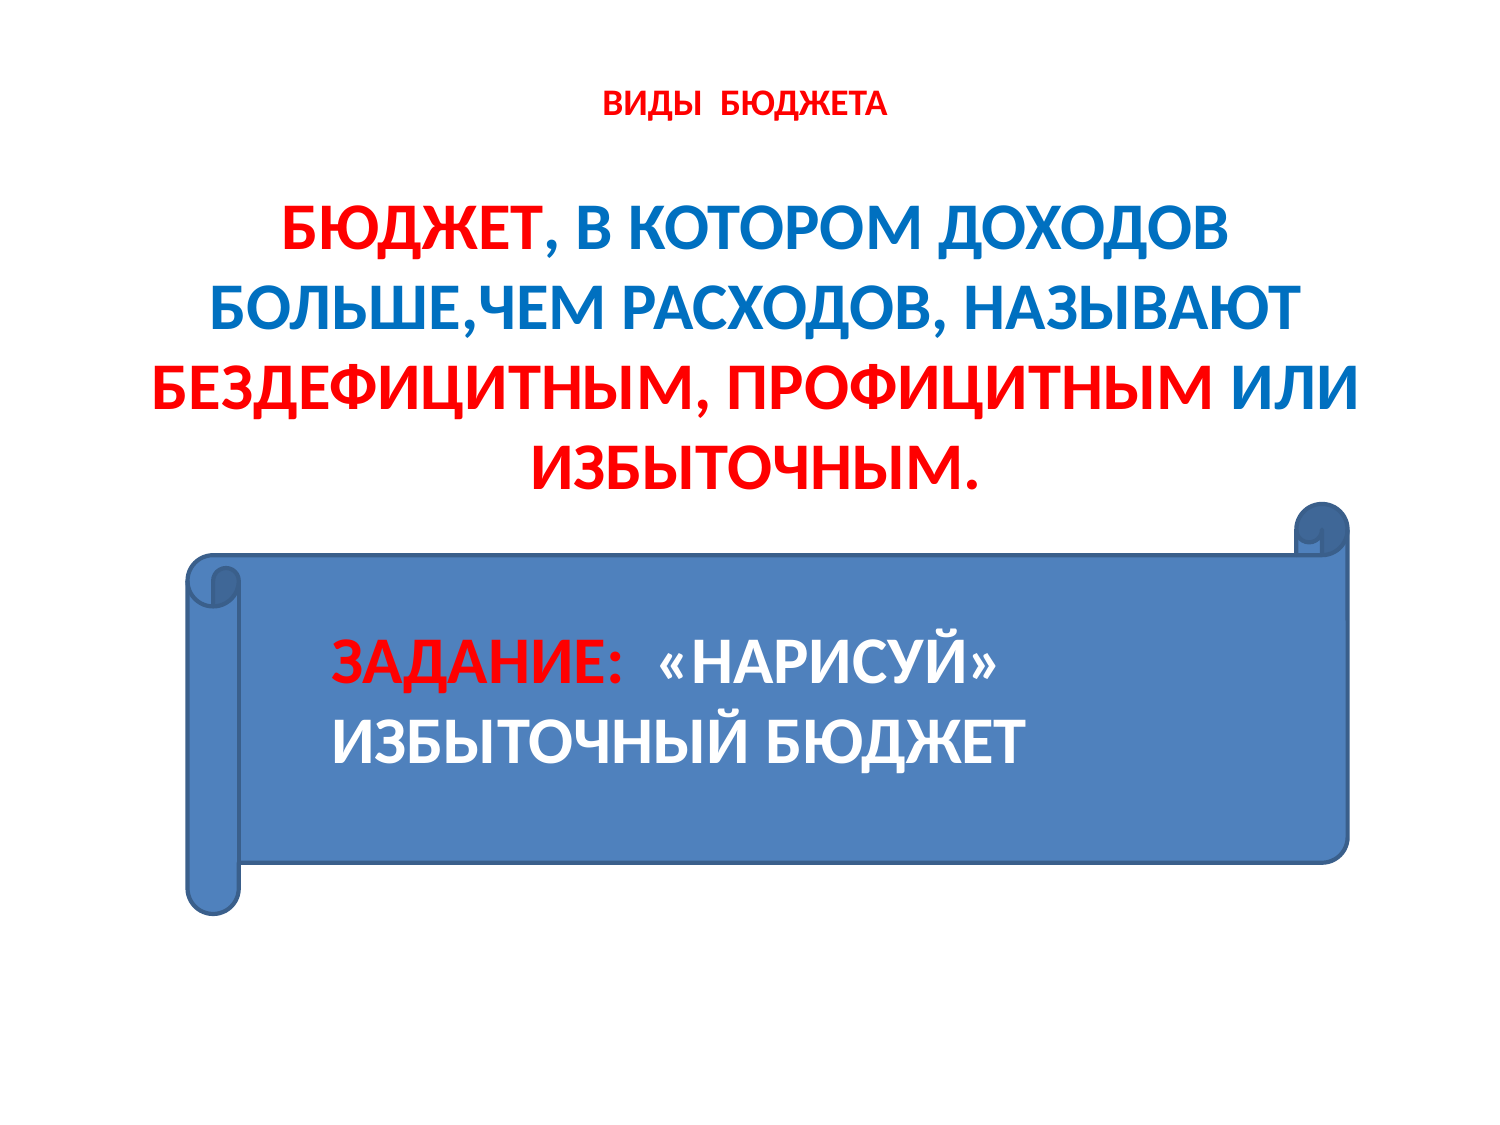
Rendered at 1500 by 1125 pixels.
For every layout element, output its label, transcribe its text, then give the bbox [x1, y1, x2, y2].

text_box [185, 501, 1350, 917]
text_box ЗАДАНИЕ: «НАРИСУЙ» ИЗБЫТОЧНЫЙ БЮДЖЕТ [316, 609, 1254, 784]
text_box БЮДЖЕТ, В КОТОРОМ ДОХОДОВ БОЛЬШЕ,ЧЕМ РАСХОДОВ, НАЗЫВАЮТ БЕЗДЕФИЦИТНЫМ, ПРОФИЦИТНЫМ ИЛИ ИЗБЫТОЧНЫМ. [105, 175, 1407, 511]
text_box ВИДЫ БЮДЖЕТА [587, 70, 903, 130]
